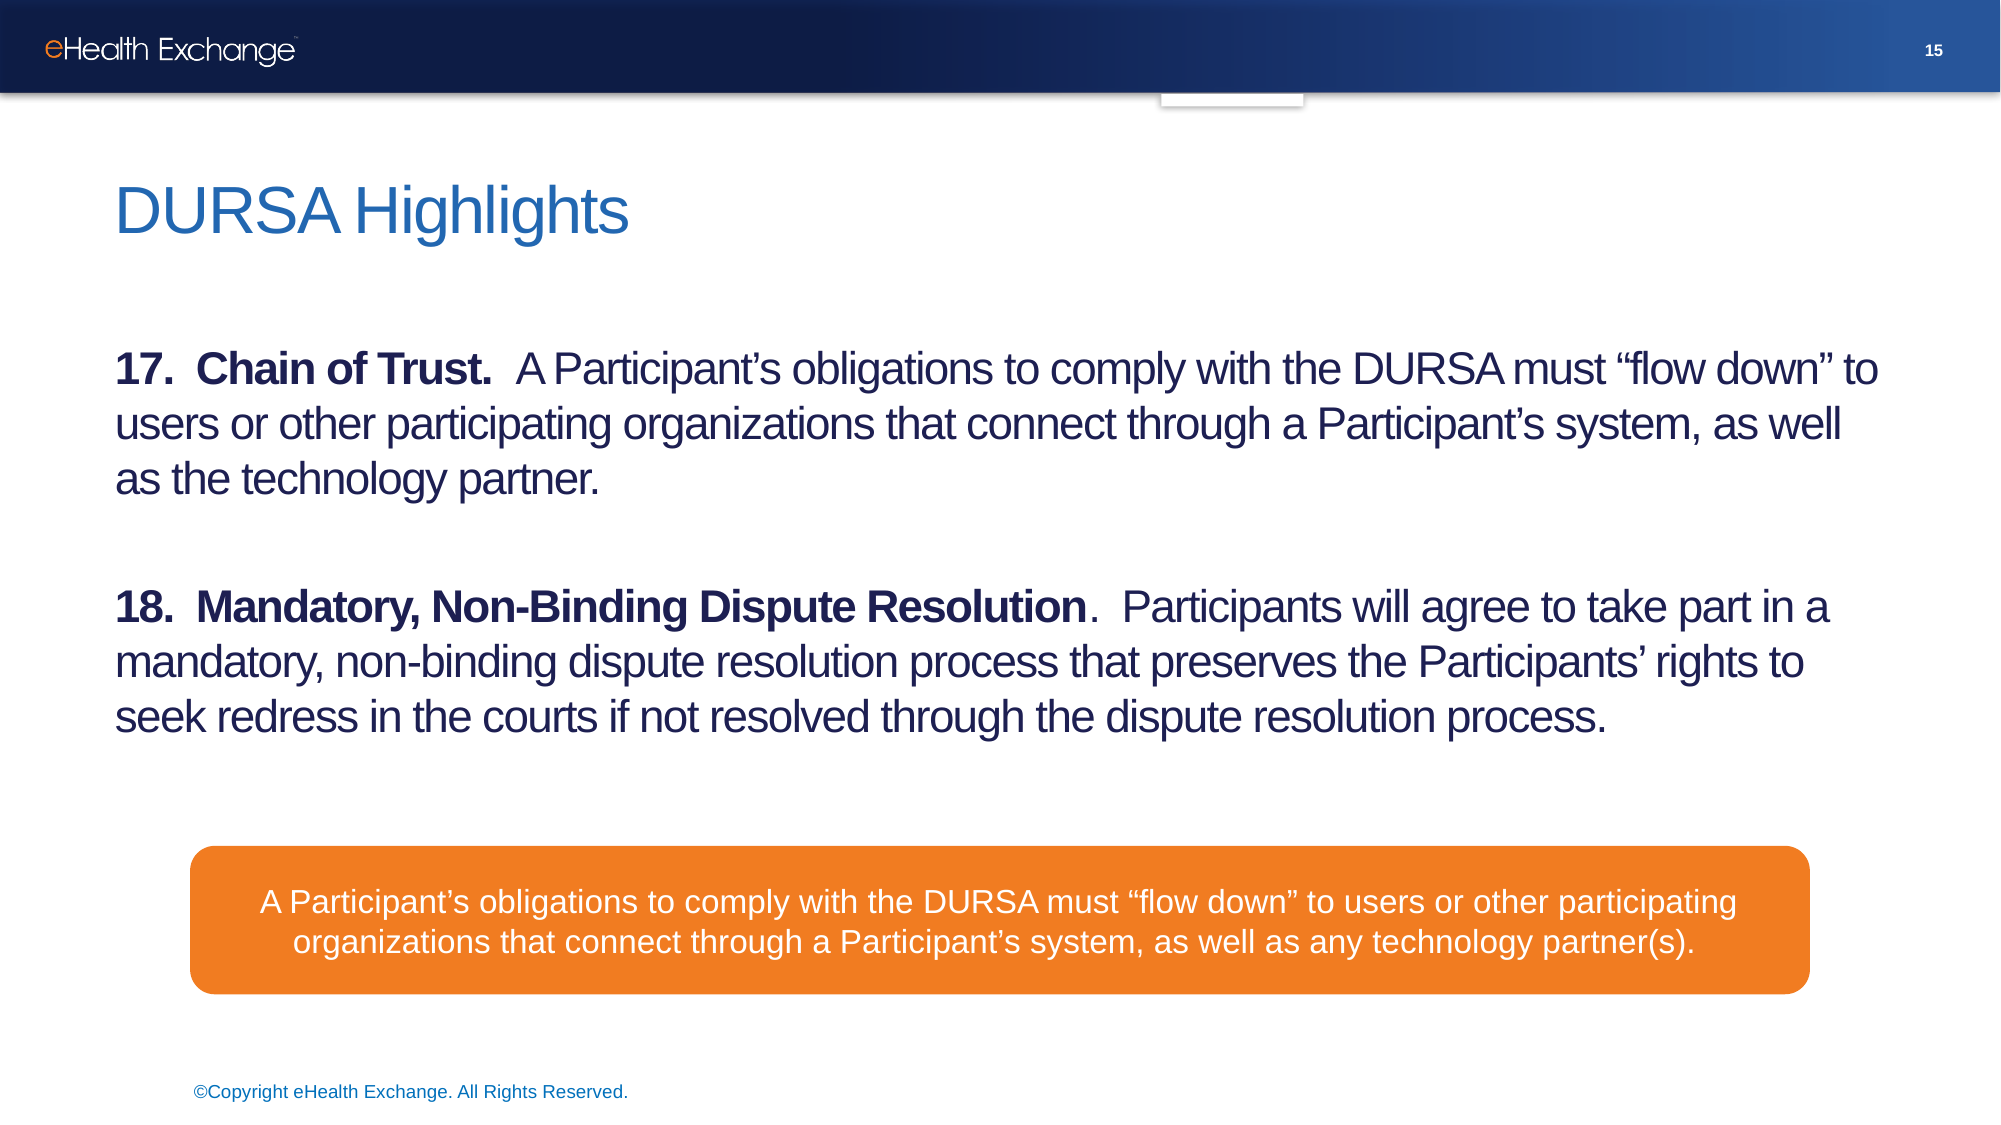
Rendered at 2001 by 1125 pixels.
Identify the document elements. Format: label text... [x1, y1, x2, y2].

picture [15, 21, 316, 82]
title DURSA Highlights [99, 159, 1900, 305]
list 17. Chain of Trust. A Participant’s obligations to comply with the DURSA must “flow down” to users or other participating organizations that connect through a Participant’s system, as well as the technology partner. 18. Mandatory, Non-Binding Dispute Resolution. Participants will agree to take part in a mandatory, non-binding dispute resolution process that preserves the Participants’ rights to seek redress in the courts if not resolved through the dispute resolution process. [99, 330, 1900, 1001]
text_box A Participant’s obligations to comply with the DURSA must “flow down” to users or other participating organizations that connect through a Participant’s system, as well as any technology partner(s). [188, 843, 1813, 997]
slide_number 15 [1891, 32, 1958, 93]
footer ©Copyright eHealth Exchange. All Rights Reserved. [178, 1057, 978, 1125]
